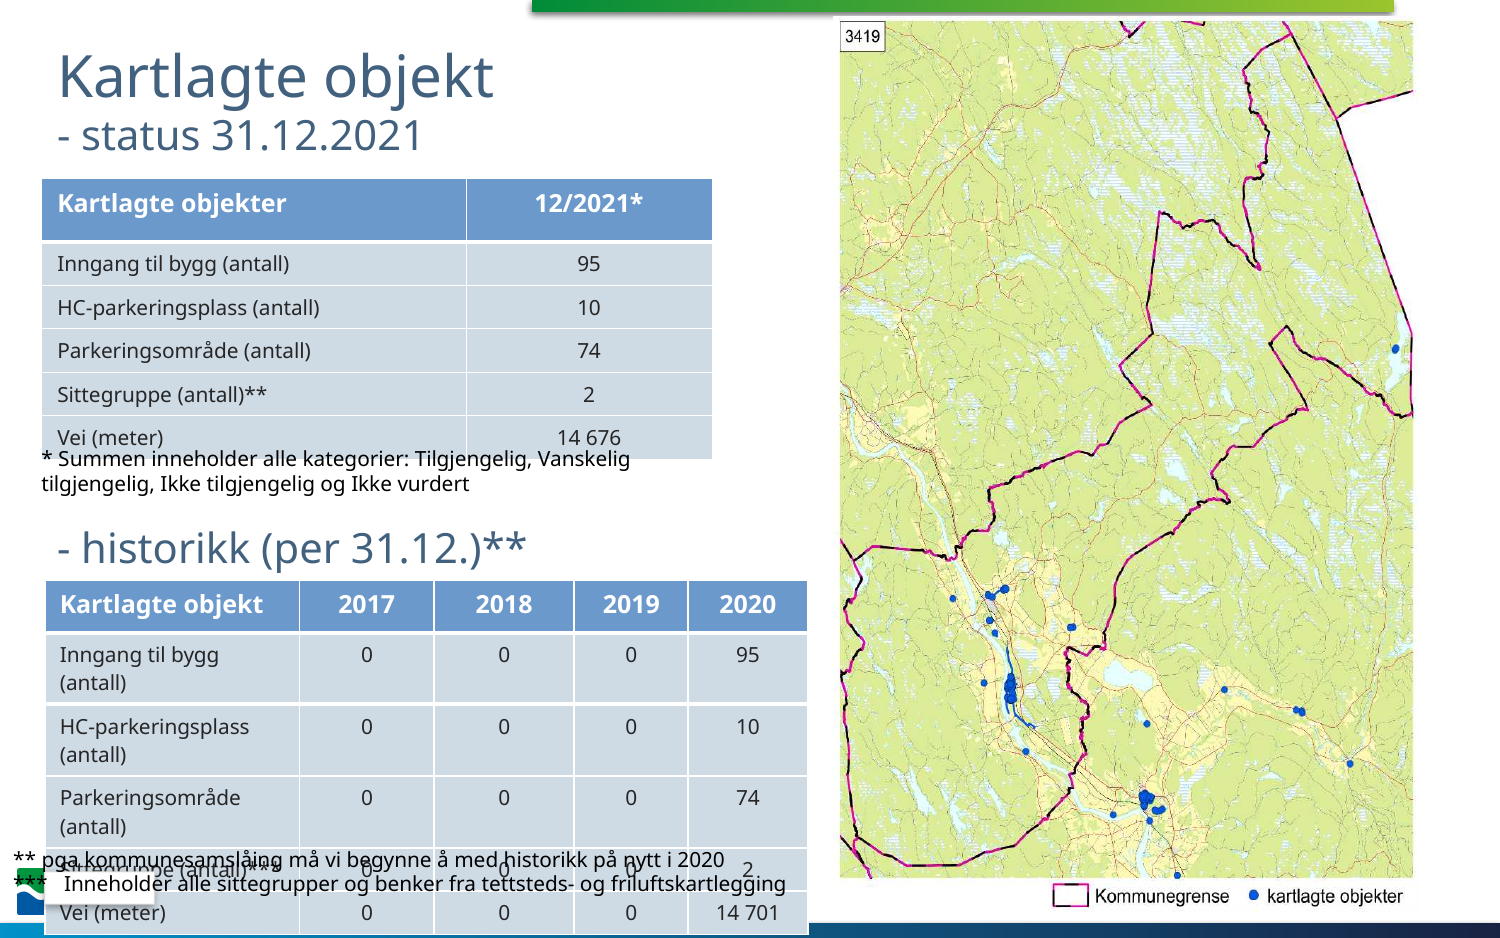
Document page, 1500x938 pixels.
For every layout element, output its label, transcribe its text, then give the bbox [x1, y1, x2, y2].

table_cell Vei (meter) [42, 416, 466, 438]
text_box - historikk (per 31.12.)** [42, 496, 828, 580]
table_cell 74 [467, 329, 712, 372]
table_cell 14 676 [467, 416, 712, 459]
table_cell 0 [575, 777, 687, 838]
table_cell Inngang til bygg (antall) [42, 244, 466, 285]
table_cell Sittegruppe (antall)** [42, 373, 466, 415]
table_header Kartlagte objekt [46, 581, 299, 631]
table_cell 2 [802, 849, 807, 890]
picture [833, 16, 1419, 913]
table_cell 0 [435, 777, 573, 838]
table_header 2018 [435, 581, 573, 631]
table_cell Vei (meter) [46, 904, 299, 934]
table_header 2017 [300, 581, 433, 631]
table_cell 14 701 [689, 892, 807, 934]
table_cell 74 [689, 777, 807, 847]
text_box Kartlagte objekt - status 31.12.2021 [42, 24, 828, 167]
table_cell 0 [300, 777, 433, 838]
table_cell 10 [467, 286, 712, 328]
table_cell 0 [300, 904, 433, 934]
table_cell 95 [689, 635, 807, 702]
table_header 12/2021* [467, 179, 712, 240]
table_cell 0 [435, 904, 573, 934]
table_cell 0 [435, 635, 573, 702]
table_cell 0 [300, 706, 433, 775]
table_cell HC-parkeringsplass (antall) [46, 706, 299, 775]
table_cell 0 [575, 706, 687, 775]
text_box ** pga kommunesamslåing må vi begynne å med historikk på nytt i 2020 *** Inneholder alle sittegrupper og benker fra tettsteds- og friluftskartlegging [0, 838, 802, 904]
table_cell Parkeringsområde (antall) [46, 777, 299, 838]
table_cell Inngang til bygg (antall) [46, 635, 299, 702]
table_cell 0 [575, 904, 687, 934]
table_header 2019 [575, 581, 687, 631]
text_box * Summen inneholder alle kategorier: Tilgjengelig, Vanskelig tilgjengelig, Ikke tilgjengelig og Ikke vurdert [26, 438, 711, 504]
table_cell 2 [467, 373, 712, 415]
table_cell 0 [300, 635, 433, 702]
table_cell 0 [435, 706, 573, 775]
table_header Kartlagte objekter [42, 179, 466, 240]
table_header 2020 [689, 581, 807, 631]
table_cell HC-parkeringsplass (antall) [42, 286, 466, 328]
table_cell 10 [689, 706, 807, 775]
table_cell Parkeringsområde (antall) [42, 329, 466, 372]
table_cell 95 [467, 244, 712, 285]
table_cell 0 [575, 635, 687, 702]
